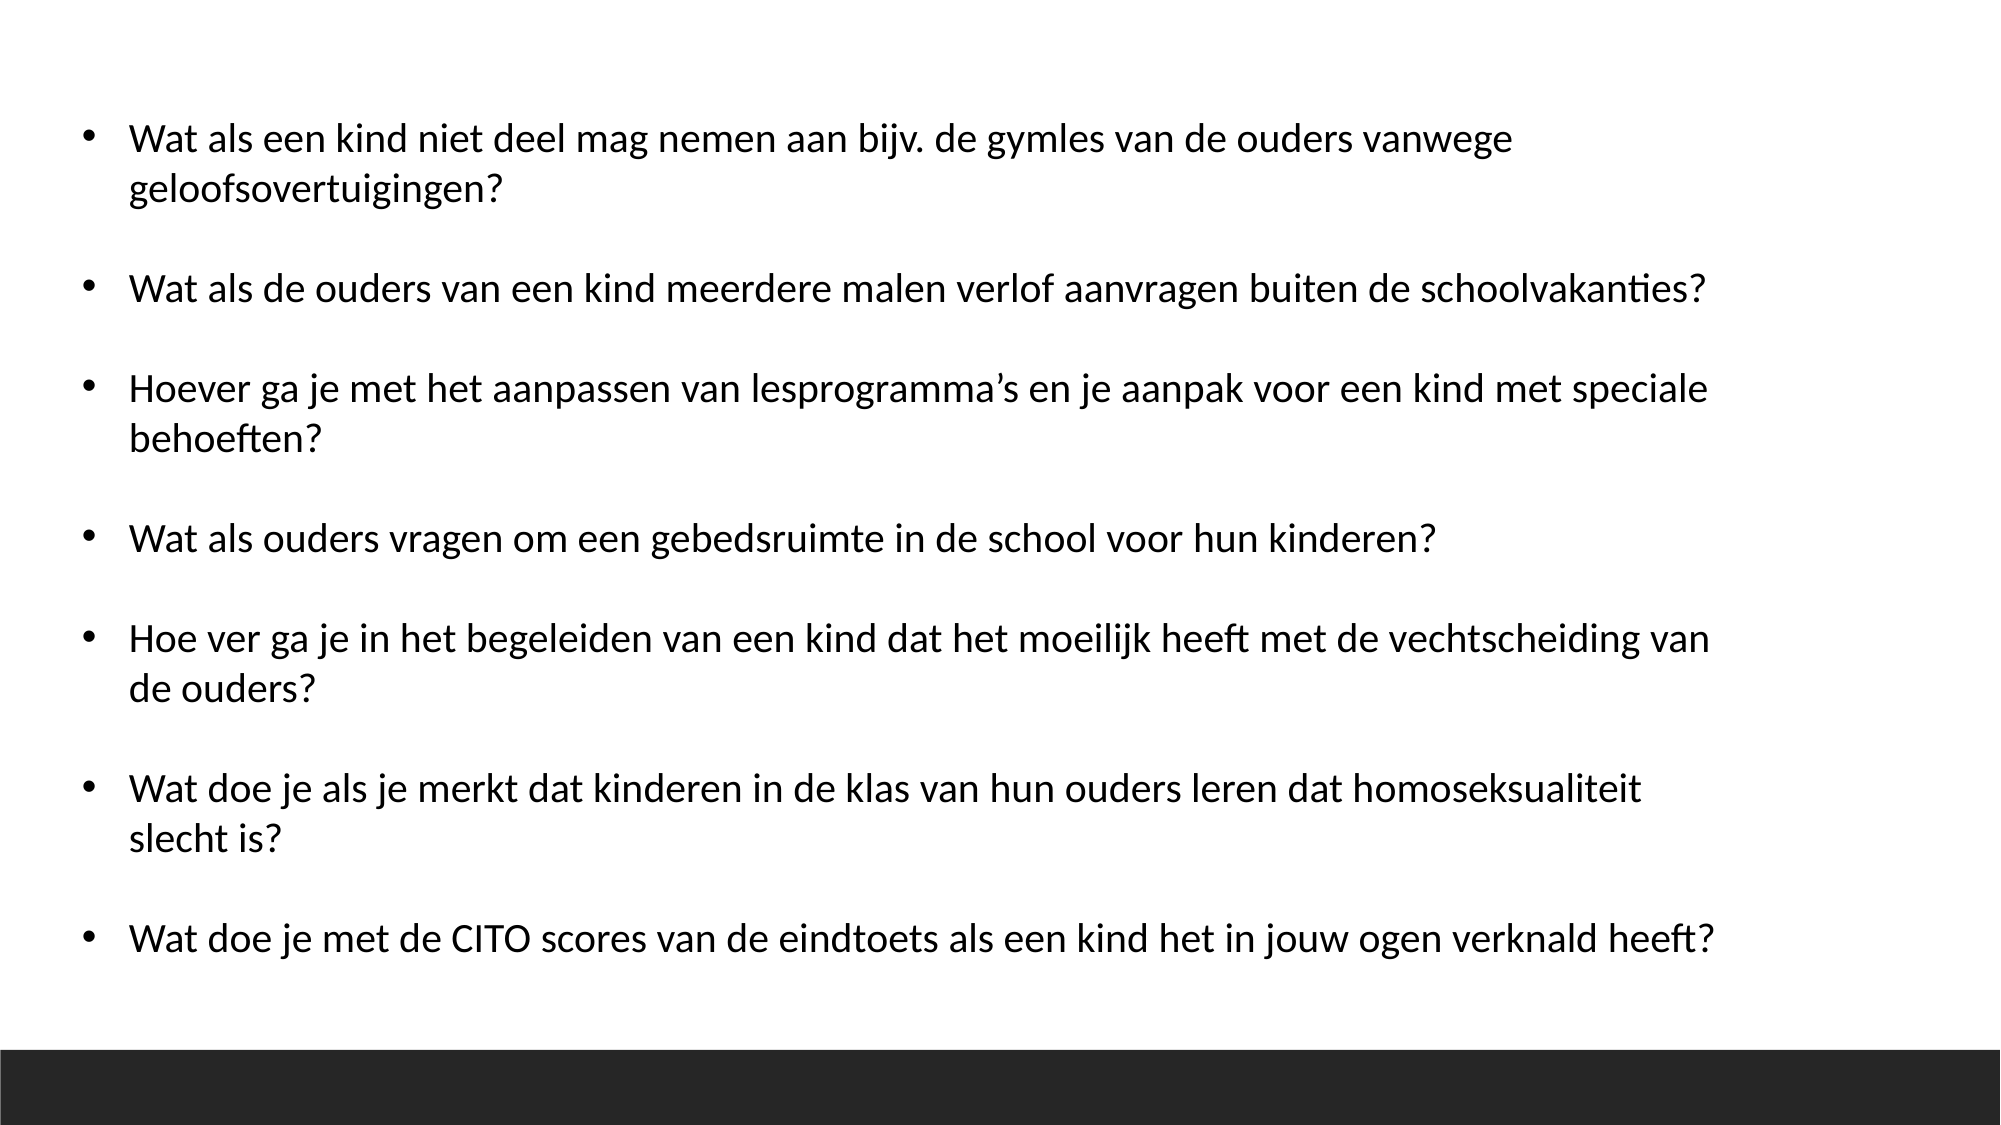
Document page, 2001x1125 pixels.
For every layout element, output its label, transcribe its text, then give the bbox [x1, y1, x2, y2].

text_box Wat als een kind niet deel mag nemen aan bijv. de gymles van de ouders vanwege geloofsovertuigingen? Wat als de ouders van een kind meerdere malen verlof aanvragen buiten de schoolvakanties? Hoever ga je met het aanpassen van lesprogramma’s en je aanpak voor een kind met speciale behoeften? Wat als ouders vragen om een gebedsruimte in de school voor hun kinderen? Hoe ver ga je in het begeleiden van een kind dat het moeilijk heeft met de vechtscheiding van de ouders? Wat doe je als je merkt dat kinderen in de klas van hun ouders leren dat homoseksualiteit slecht is? Wat doe je met de CITO scores van de eindtoets als een kind het in jouw ogen verknald heeft? [67, 103, 1747, 1014]
